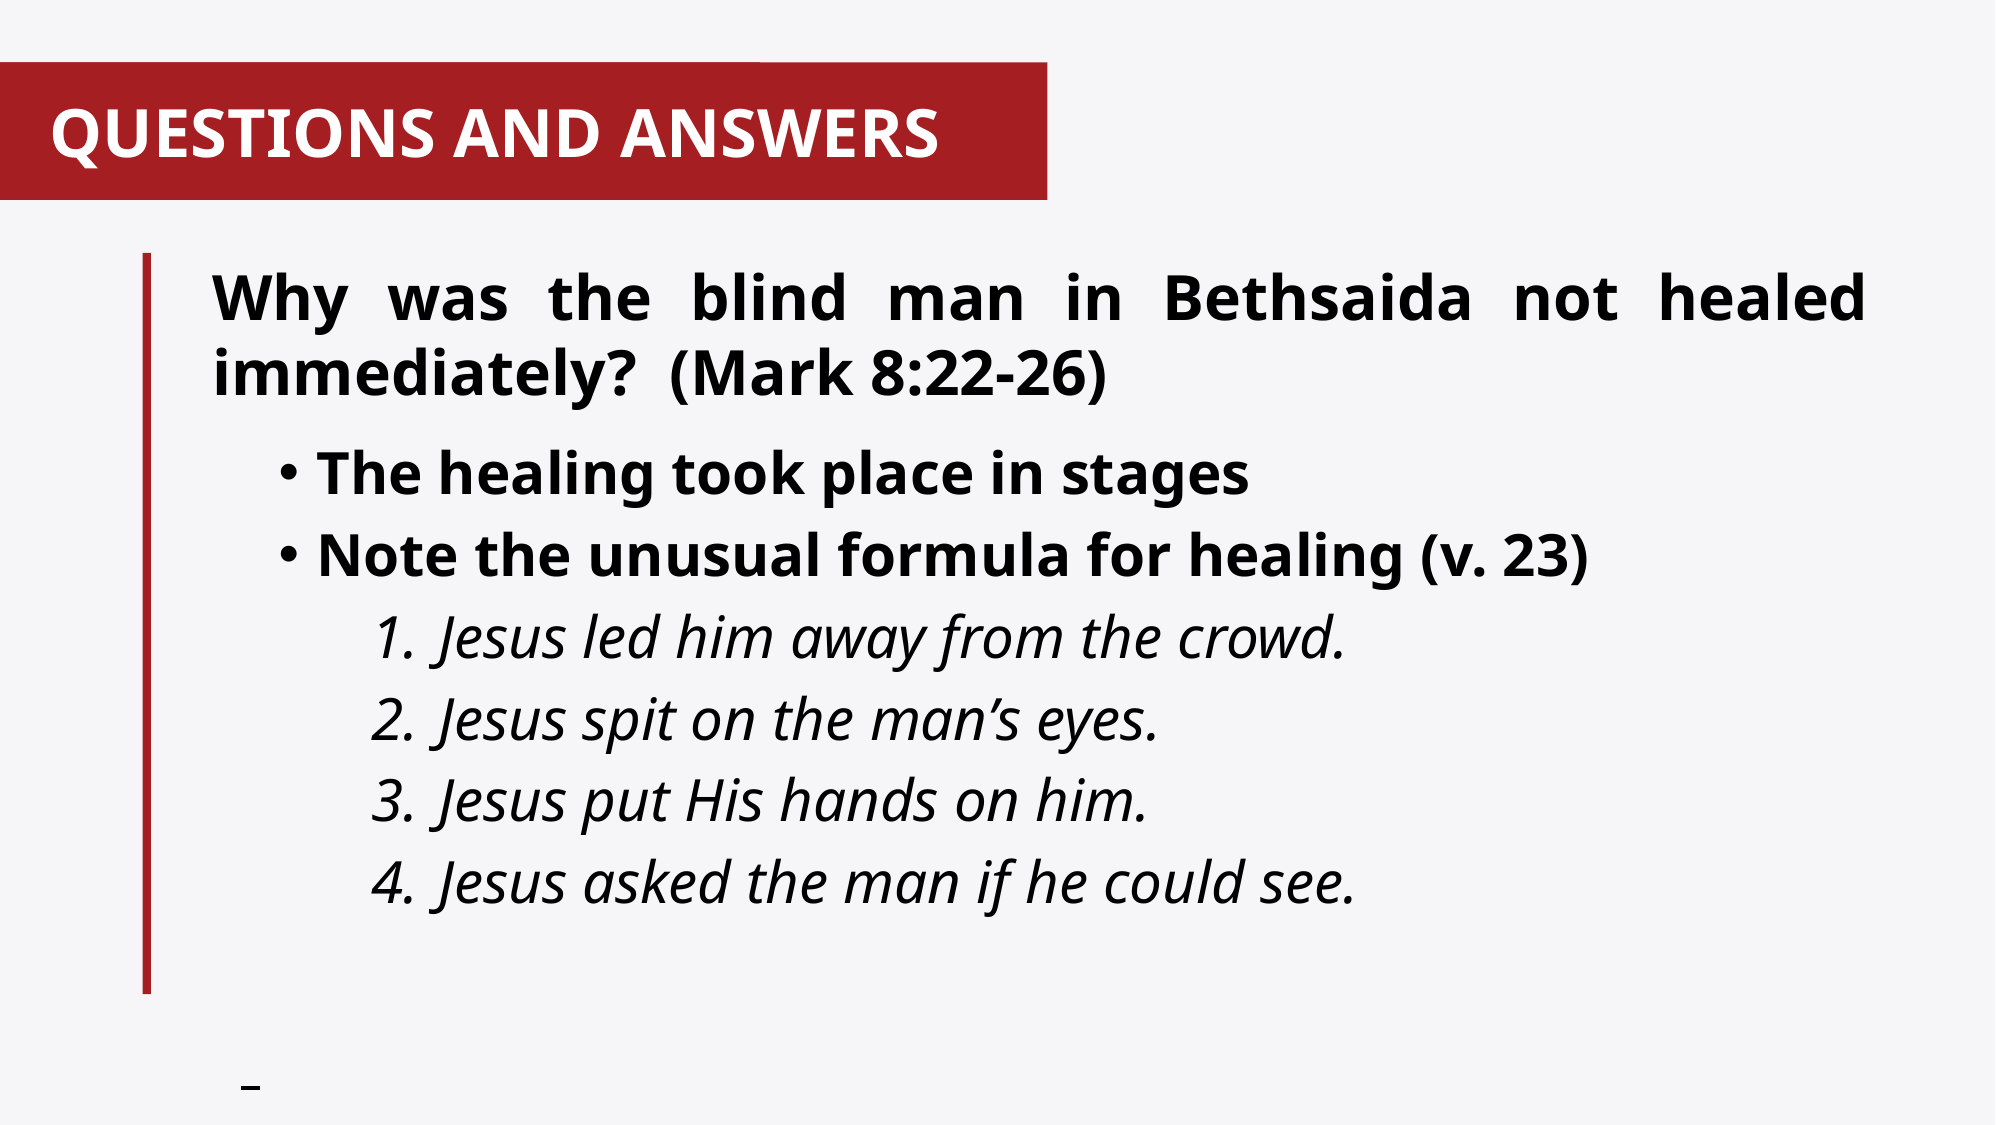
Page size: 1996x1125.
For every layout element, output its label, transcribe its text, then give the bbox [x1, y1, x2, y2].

title QUESTIONS AND ANSWERS [0, 62, 1048, 200]
subtitle Why was the blind man in Bethsaida not healed immediately? (Mark 8:22-26) The healing took place in stages Note the unusual formula for healing (v. 23) Jesus led him away from the crowd. Jesus spit on the man’s eyes. Jesus put His hands on him. Jesus asked the man if he could see. [197, 249, 1885, 1125]
